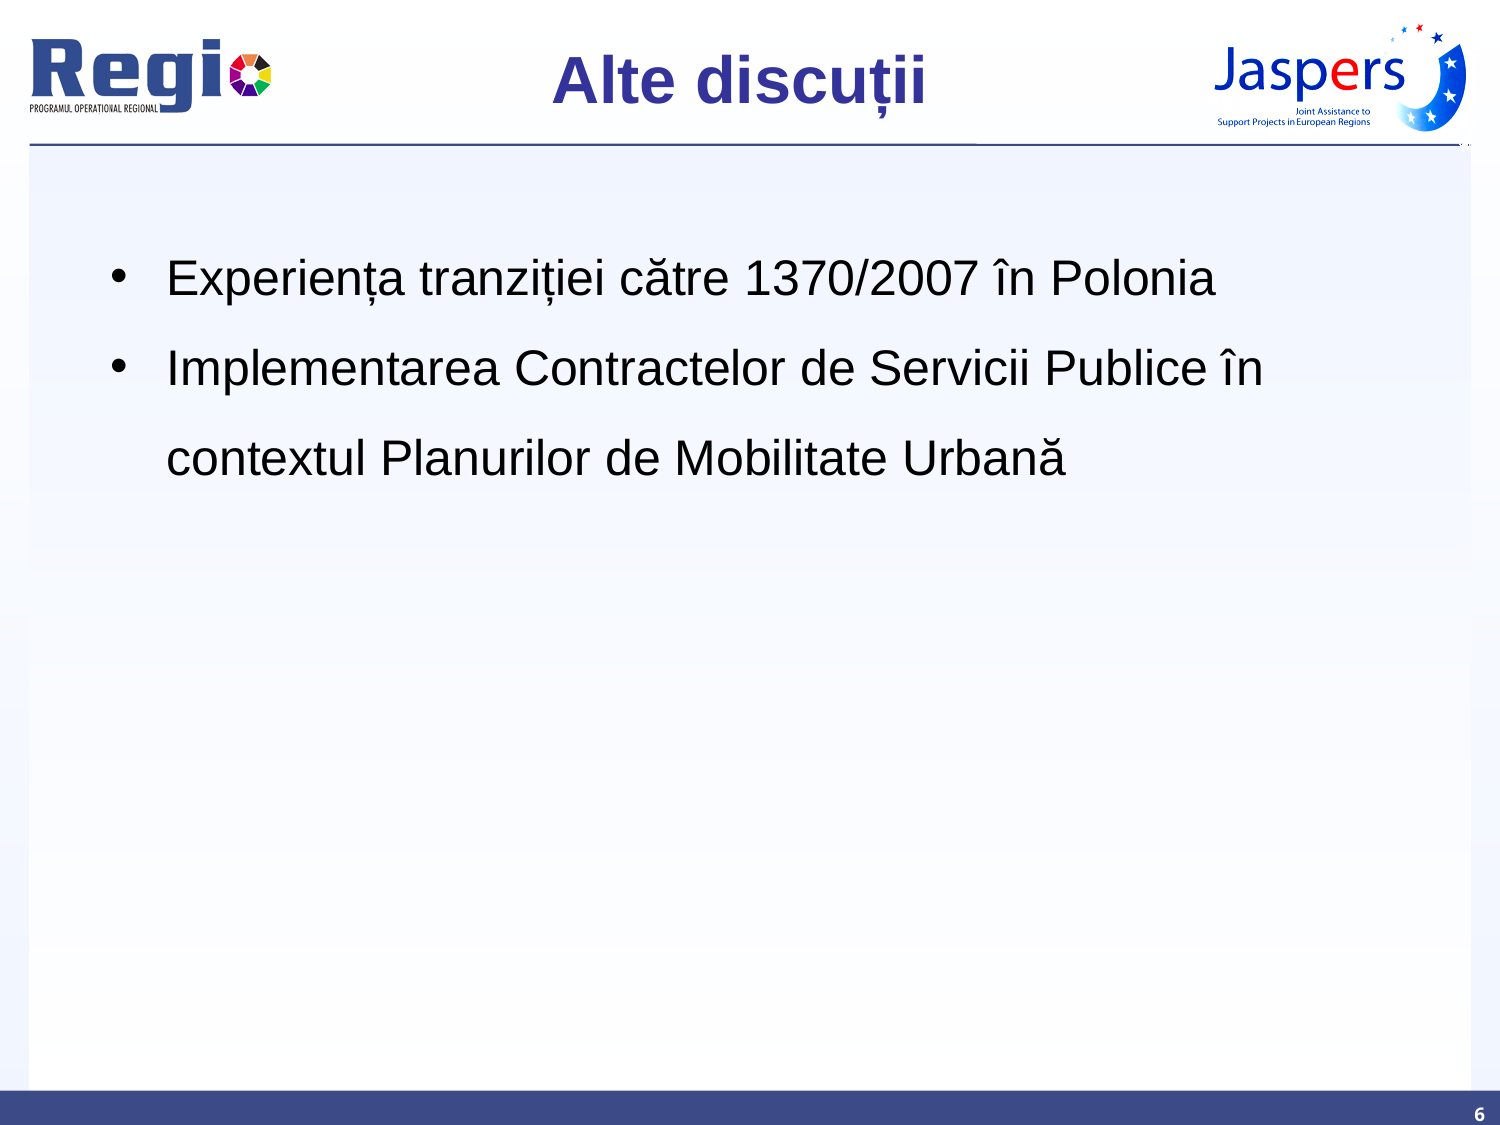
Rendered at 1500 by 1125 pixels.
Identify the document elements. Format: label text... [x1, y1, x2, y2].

text_box Experiența tranziției către 1370/2007 în Polonia Implementarea Contractelor de Servicii Publice în contextul Planurilor de Mobilitate Urbană [95, 208, 1424, 493]
picture [1174, 0, 1479, 154]
text_box 6 [1187, 1095, 1500, 1125]
title Alte discuții [64, 18, 1169, 135]
picture [29, 38, 273, 115]
